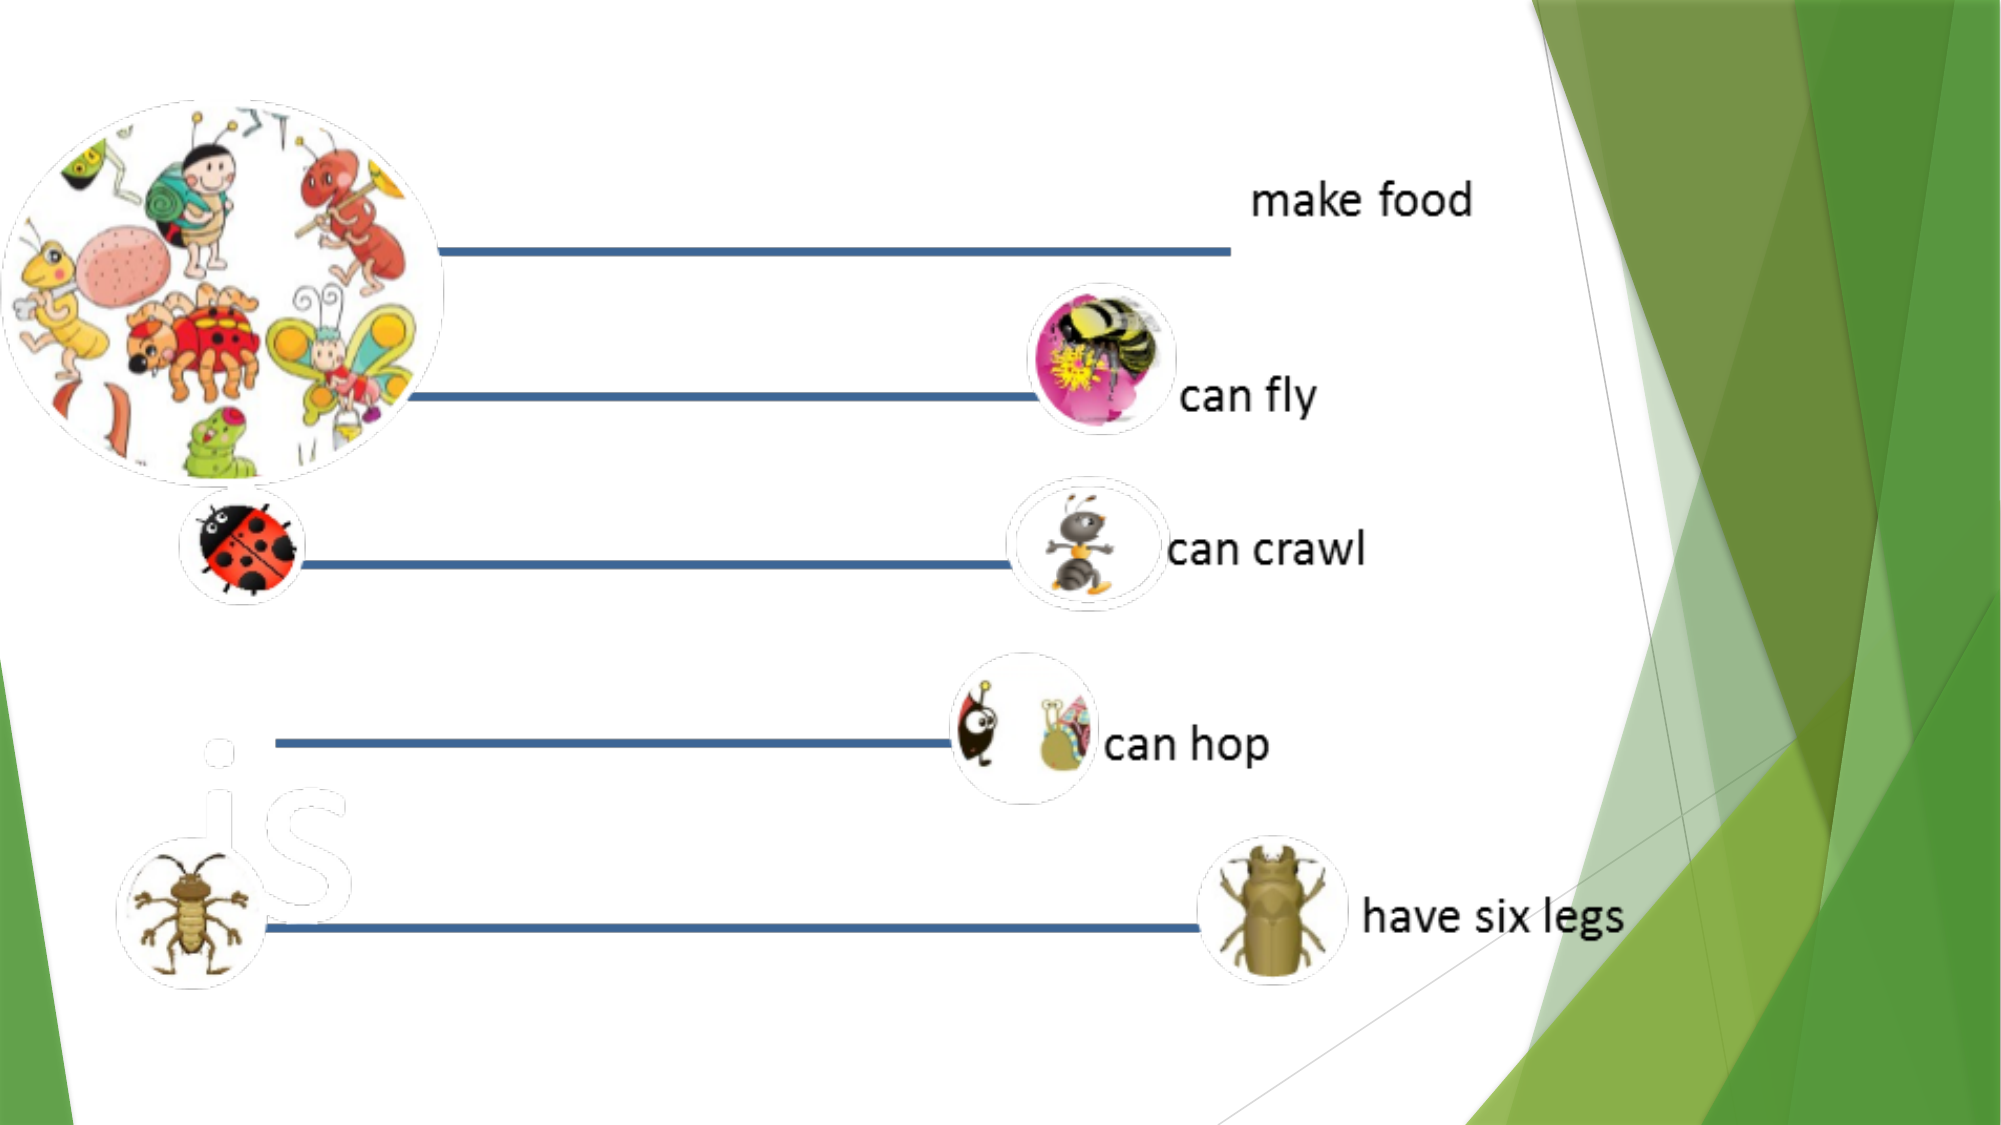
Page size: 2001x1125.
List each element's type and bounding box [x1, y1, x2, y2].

list [0, 99, 1756, 1125]
